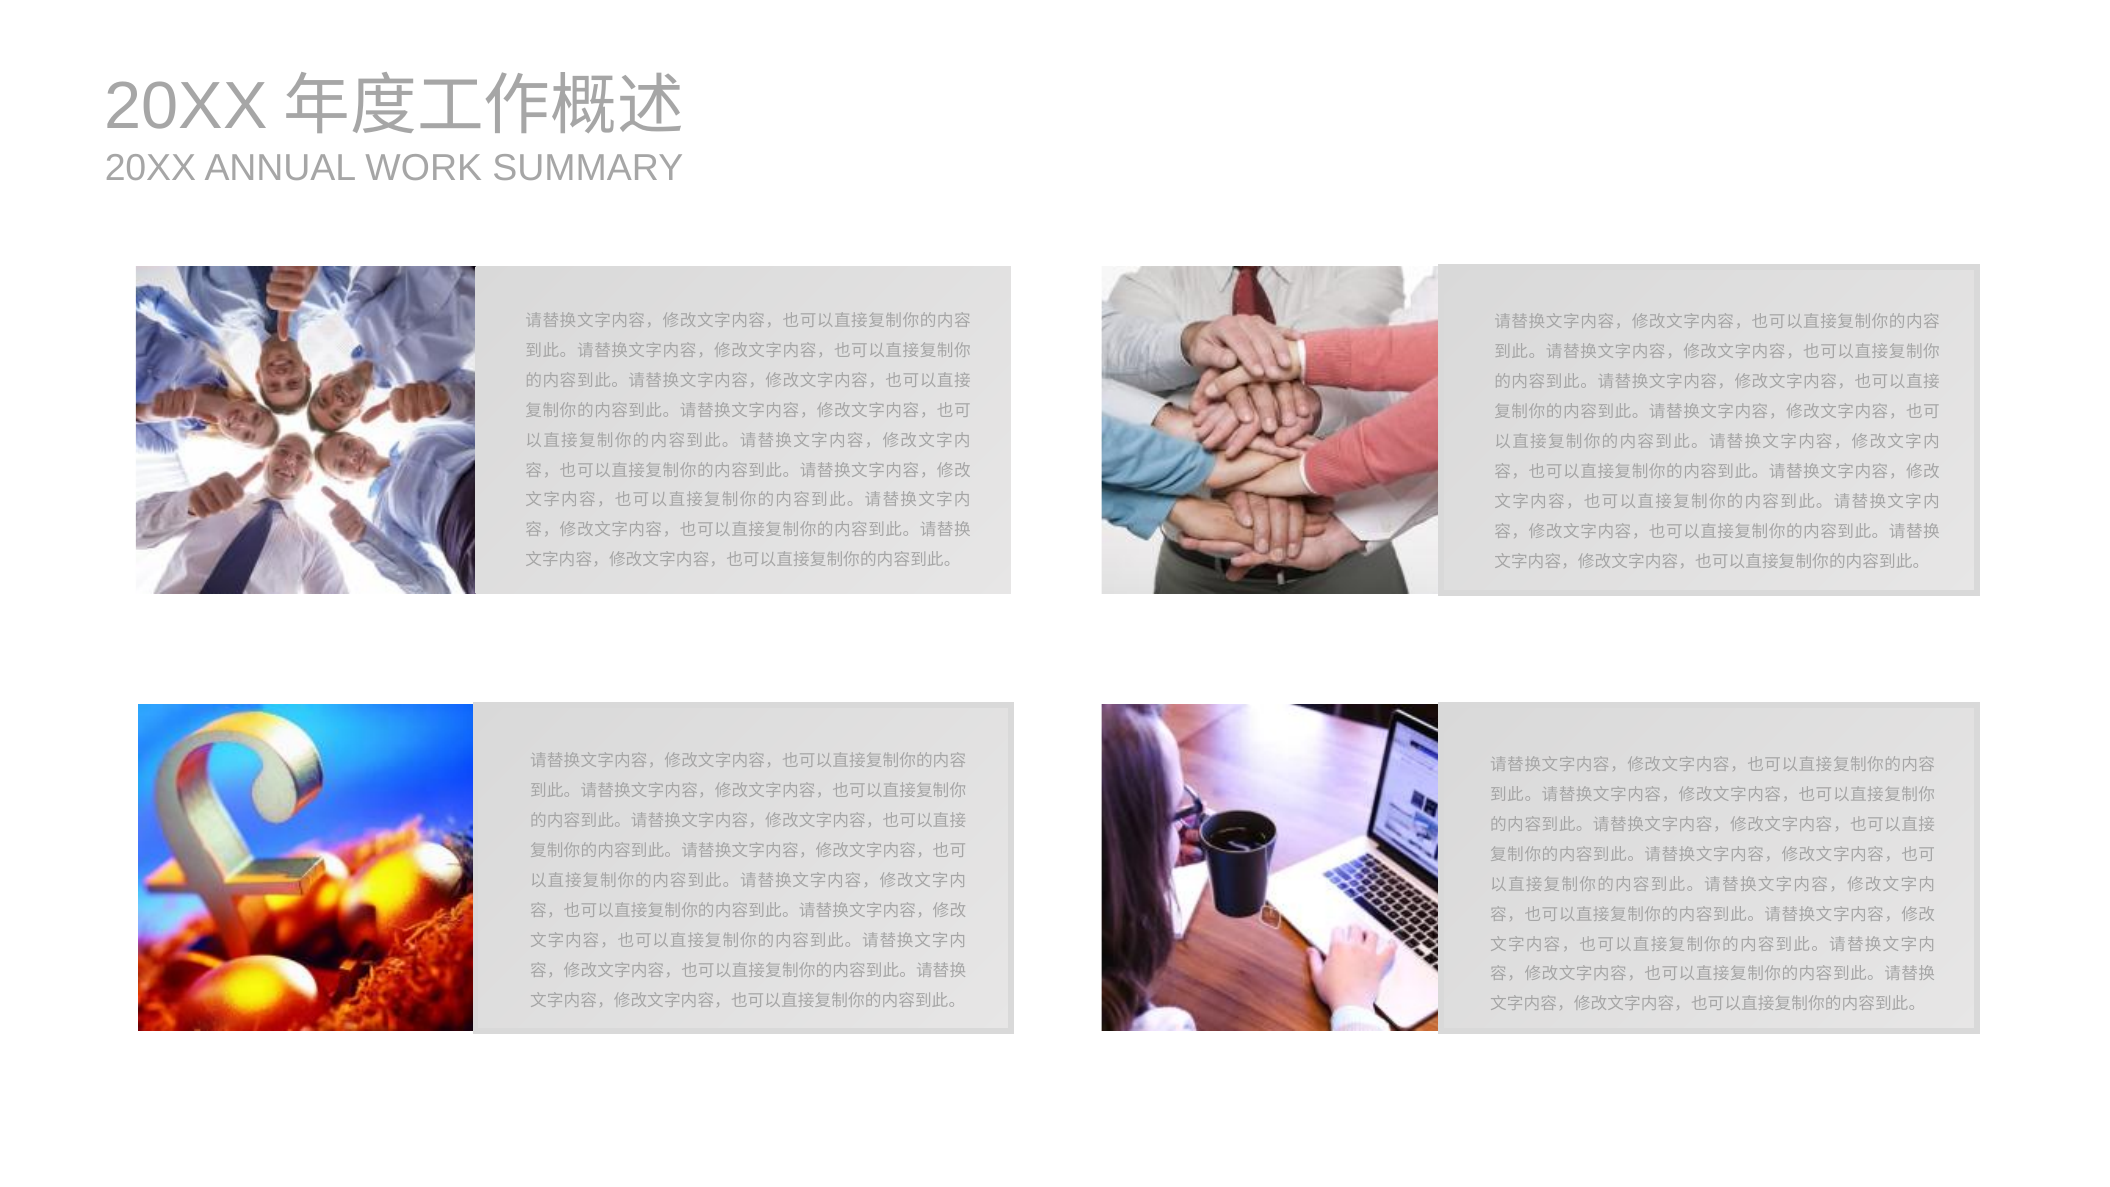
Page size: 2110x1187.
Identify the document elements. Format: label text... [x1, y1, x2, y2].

text_box 20XX年度工作概述 [104, 61, 692, 142]
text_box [1441, 704, 1977, 1031]
text_box [1101, 704, 1438, 1032]
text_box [1441, 266, 1977, 594]
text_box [475, 266, 1011, 594]
text_box [135, 266, 475, 594]
text_box [137, 704, 473, 1032]
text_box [475, 704, 1011, 1031]
text_box 20XX ANNUAL WORK SUMMARY [104, 142, 692, 188]
text_box [1101, 266, 1438, 594]
